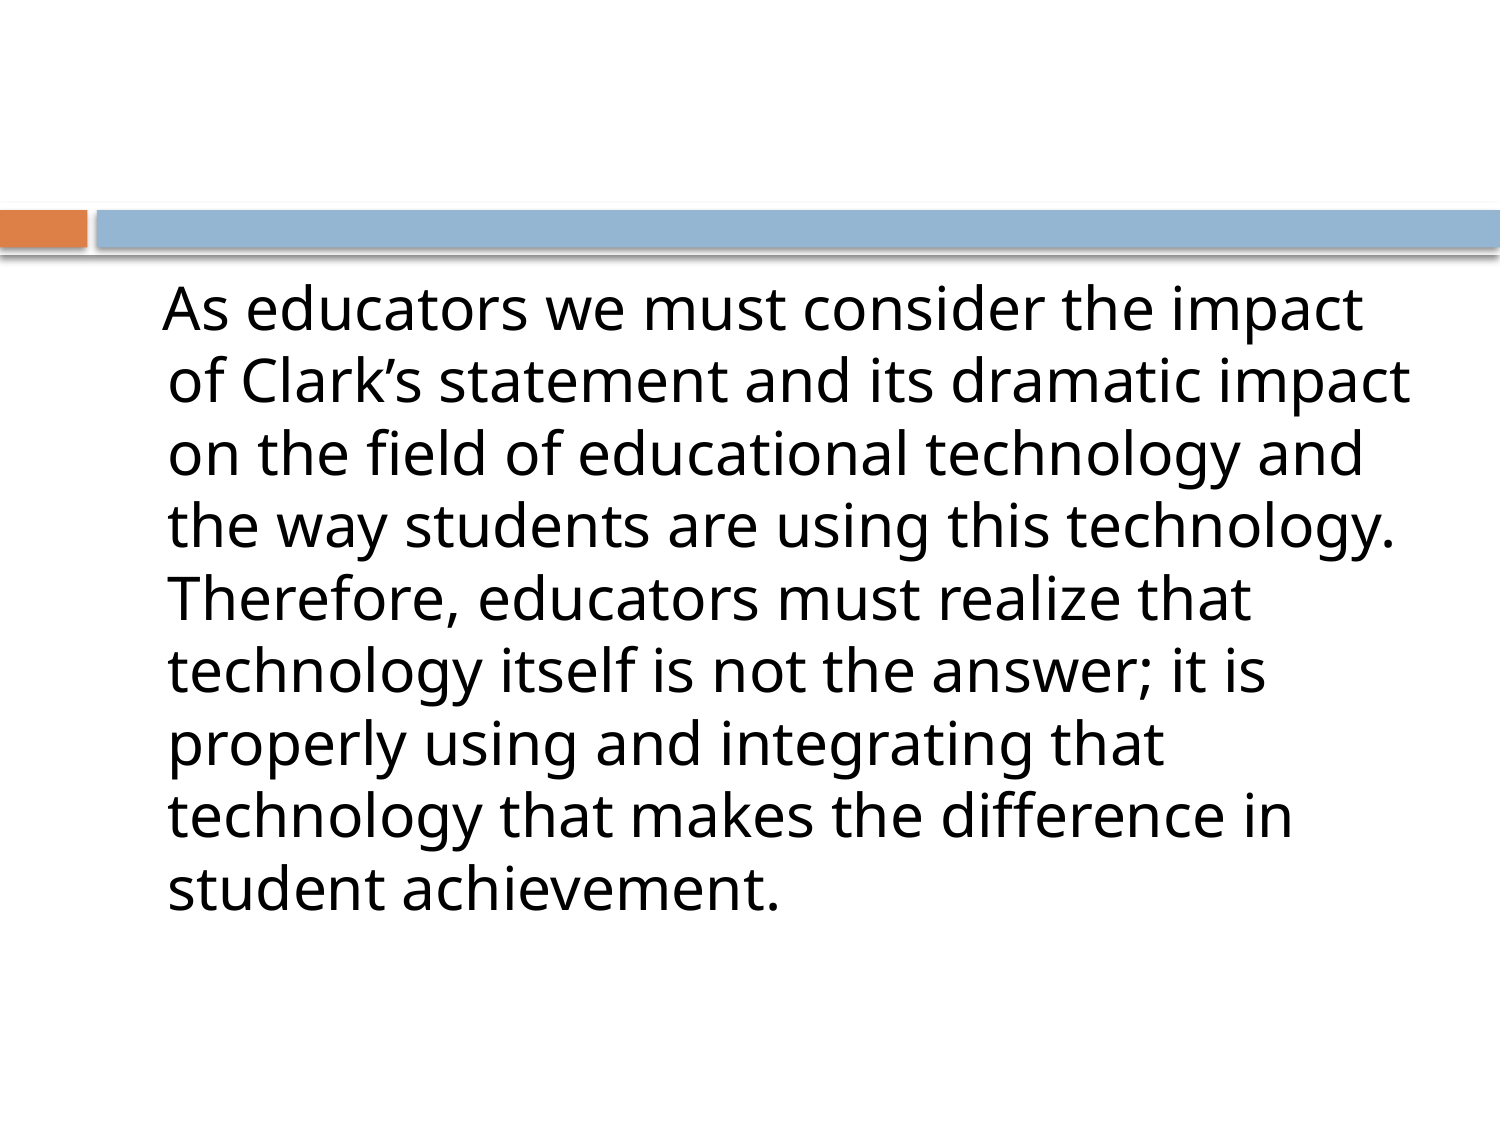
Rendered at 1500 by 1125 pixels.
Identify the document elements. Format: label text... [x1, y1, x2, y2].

list As educators we must consider the impact of Clark’s statement and its dramatic impact on the field of educational technology and the way students are using this technology. Therefore, educators must realize that technology itself is not the answer; it is properly using and integrating that technology that makes the difference in student achievement. [100, 262, 1438, 1000]
